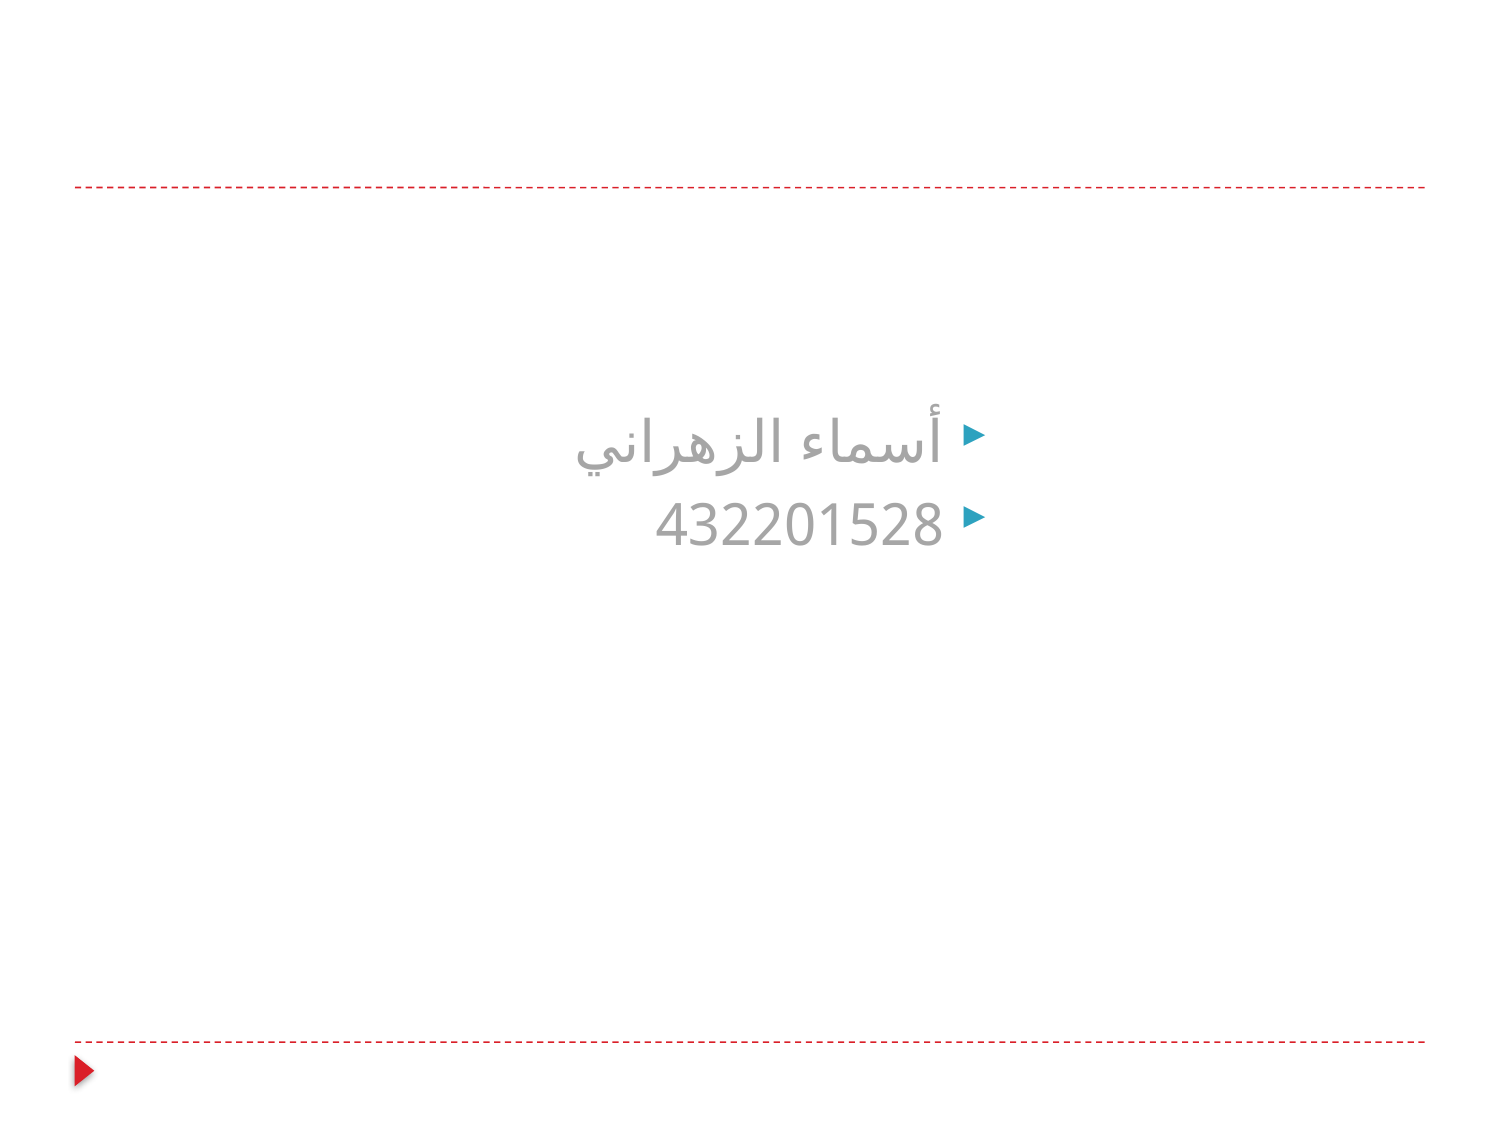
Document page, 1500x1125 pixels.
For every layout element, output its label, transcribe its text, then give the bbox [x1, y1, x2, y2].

list أسماء الزهراني 432201528 [513, 397, 1004, 622]
